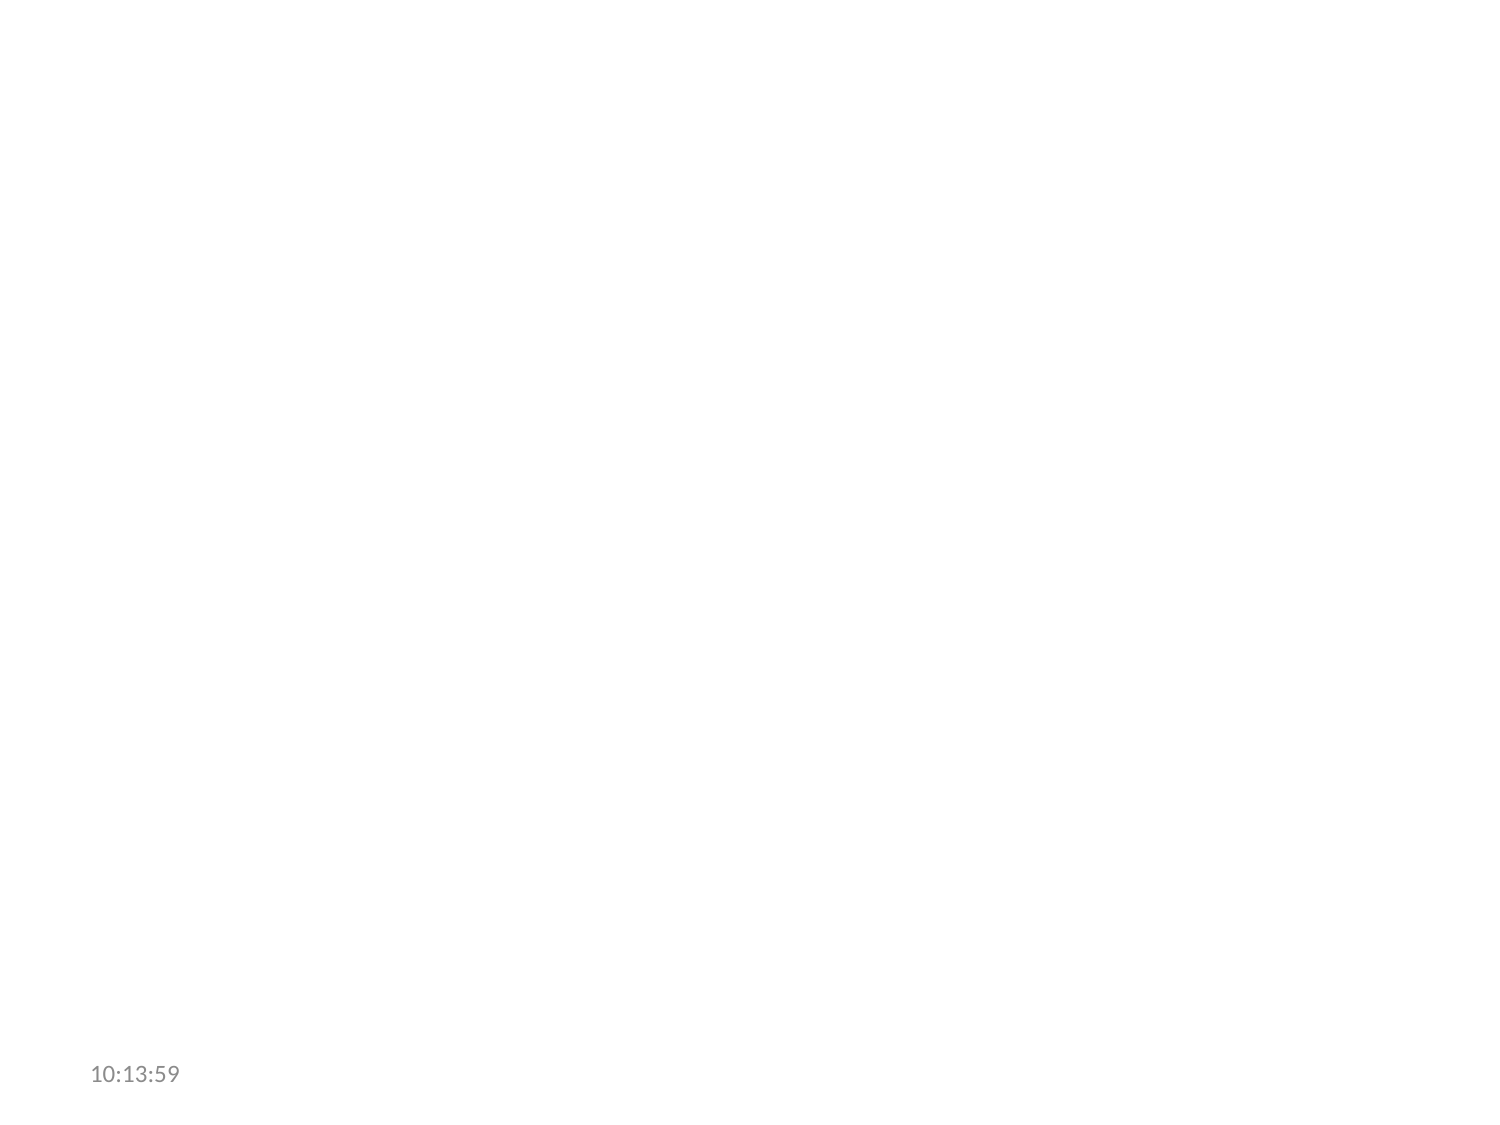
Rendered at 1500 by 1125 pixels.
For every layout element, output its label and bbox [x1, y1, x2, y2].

slide_number [75, 1042, 425, 1103]
